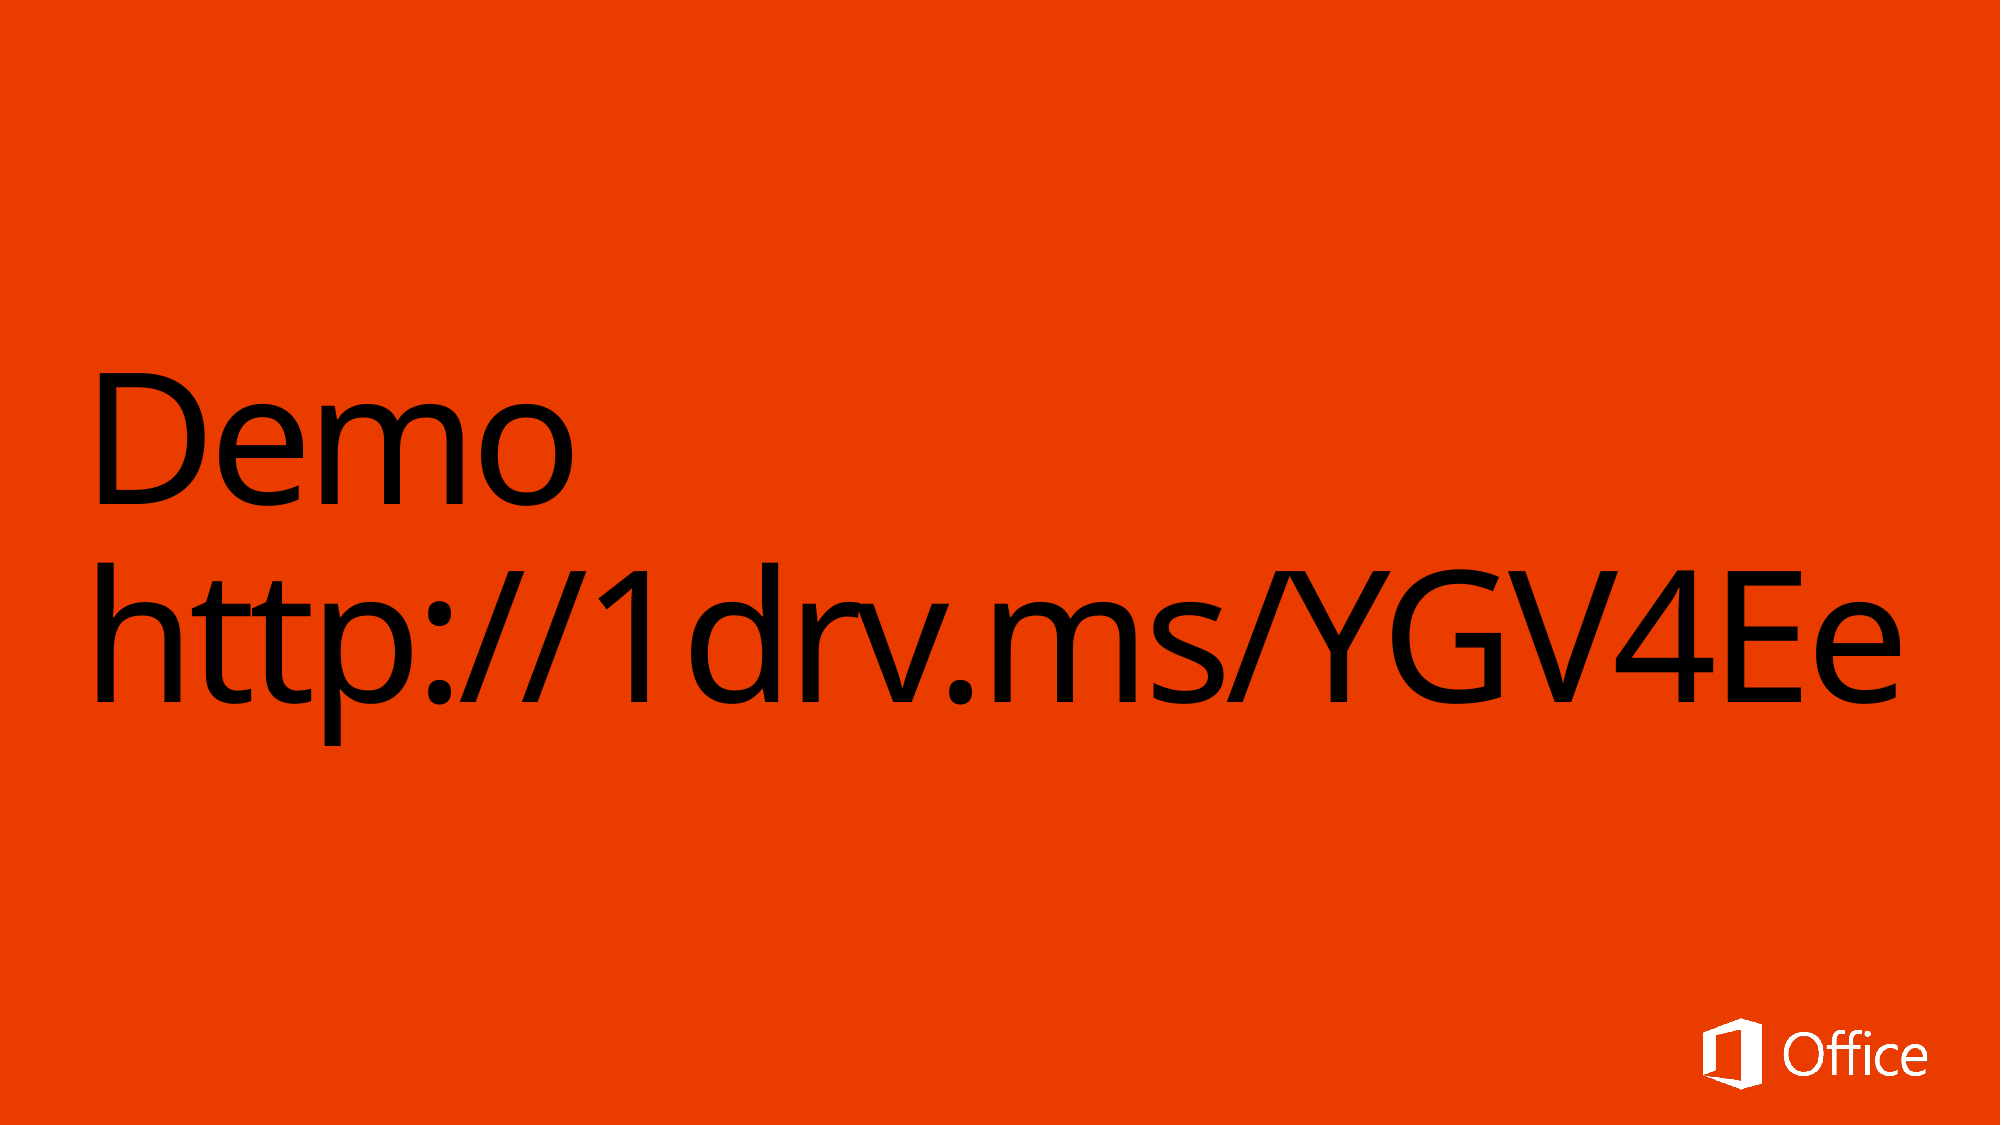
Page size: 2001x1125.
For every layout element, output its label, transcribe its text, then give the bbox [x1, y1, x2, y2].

title Demo http://1drv.ms/YGV4Ee [82, 348, 1912, 742]
picture [1672, 986, 1958, 1121]
